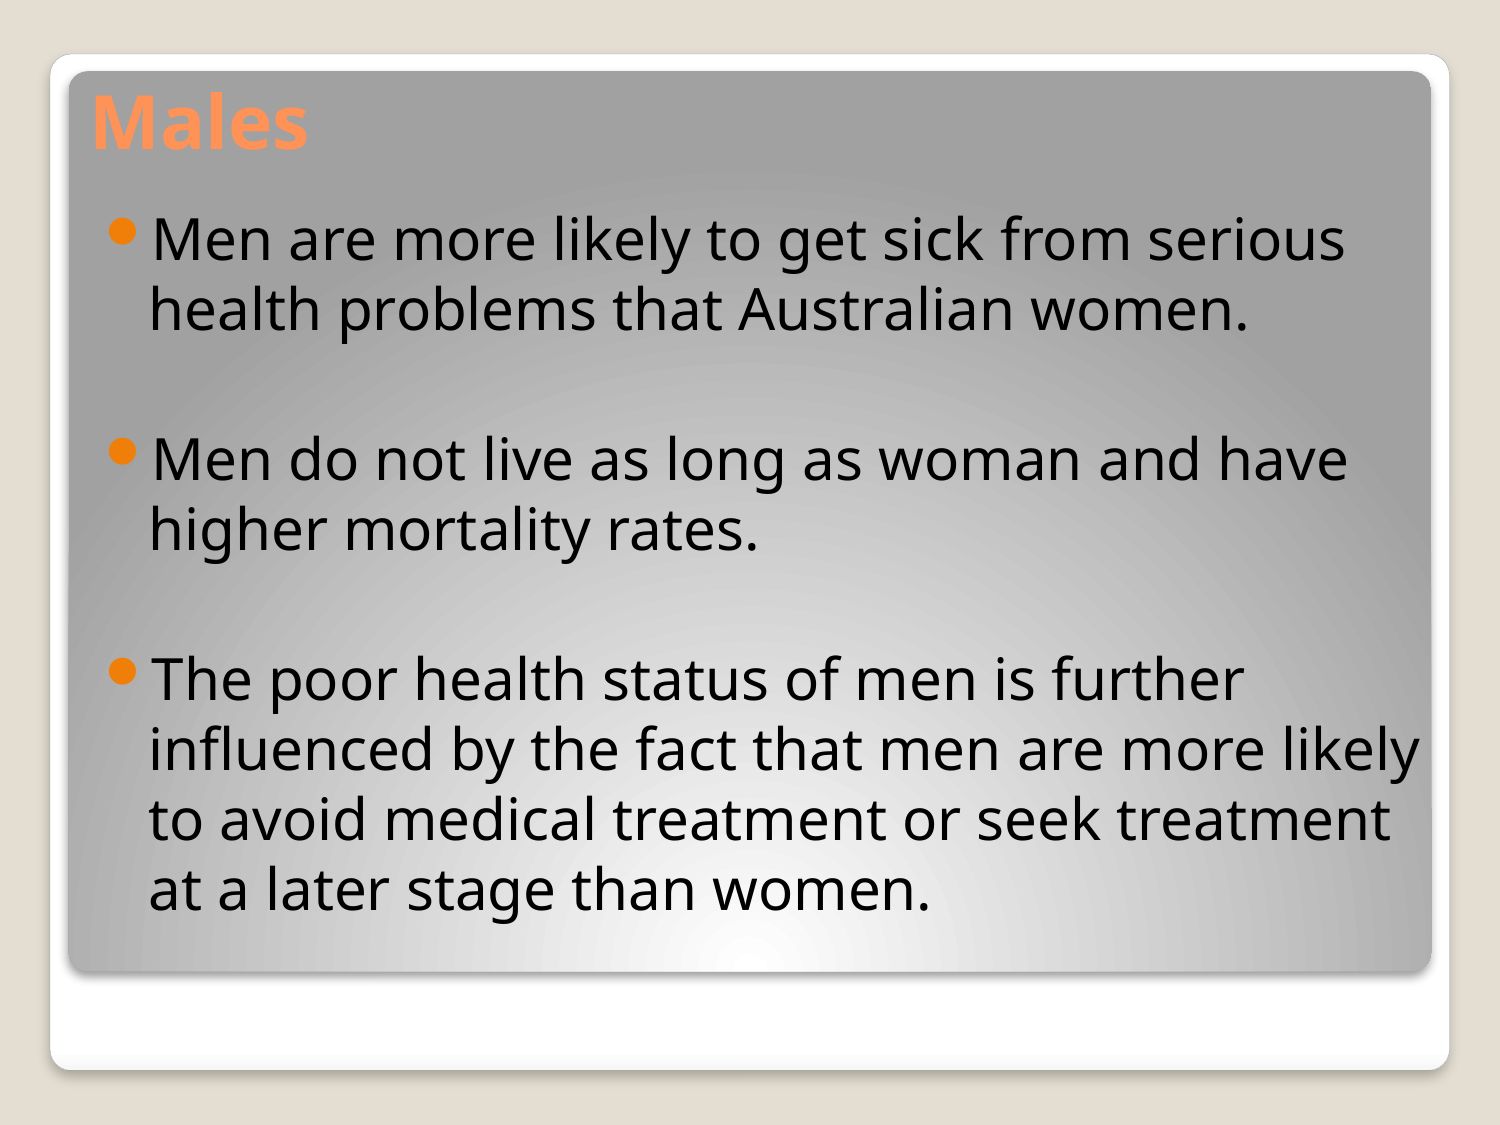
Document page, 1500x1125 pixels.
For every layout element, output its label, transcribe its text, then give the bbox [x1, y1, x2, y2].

list Men are more likely to get sick from serious health problems that Australian women. Men do not live as long as woman and have higher mortality rates. The poor health status of men is further influenced by the fact that men are more likely to avoid medical treatment or seek treatment at a later stage than women. [75, 187, 1438, 1013]
title Males [75, 0, 1418, 173]
